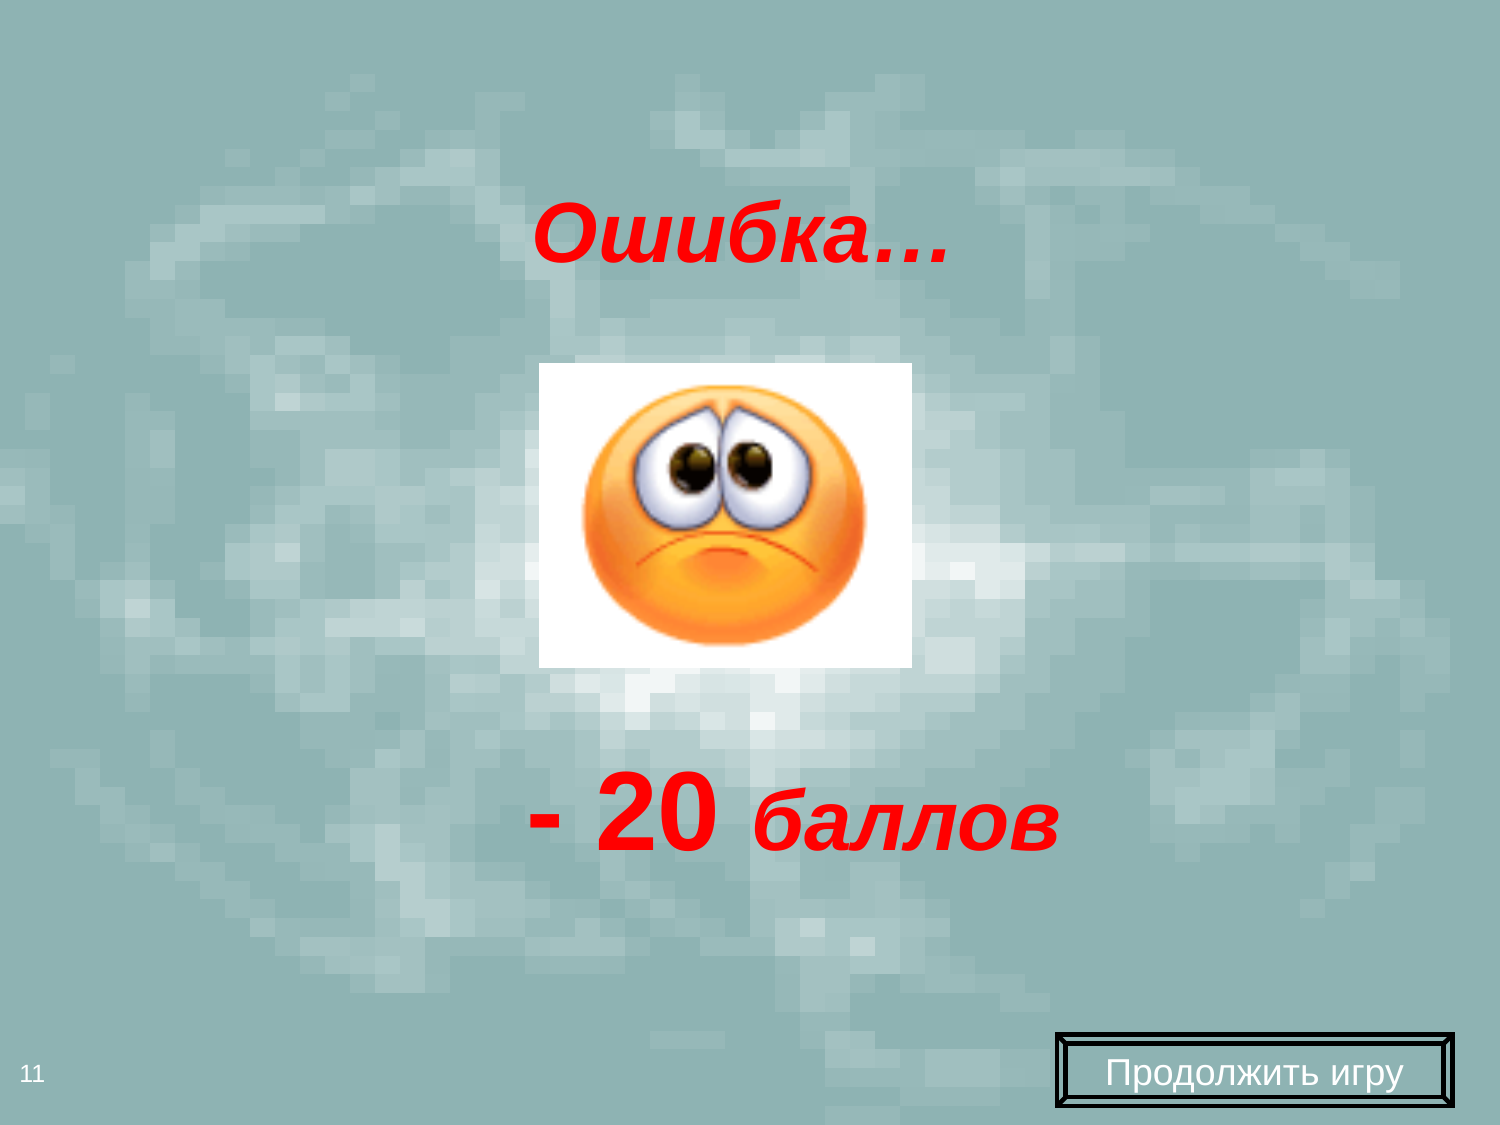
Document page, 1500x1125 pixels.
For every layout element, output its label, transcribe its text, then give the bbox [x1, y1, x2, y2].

picture [538, 363, 912, 669]
text_box 11 [0, 1049, 65, 1109]
text_box ИГРА [1059, 1035, 1451, 1043]
text_box - 20 баллов [480, 621, 1190, 881]
text_box Б) К.А. Тимирязев [1057, 1035, 1066, 1105]
text_box Ошибка… [460, 128, 1029, 288]
text_box Продолжить игру [1056, 1034, 1453, 1106]
